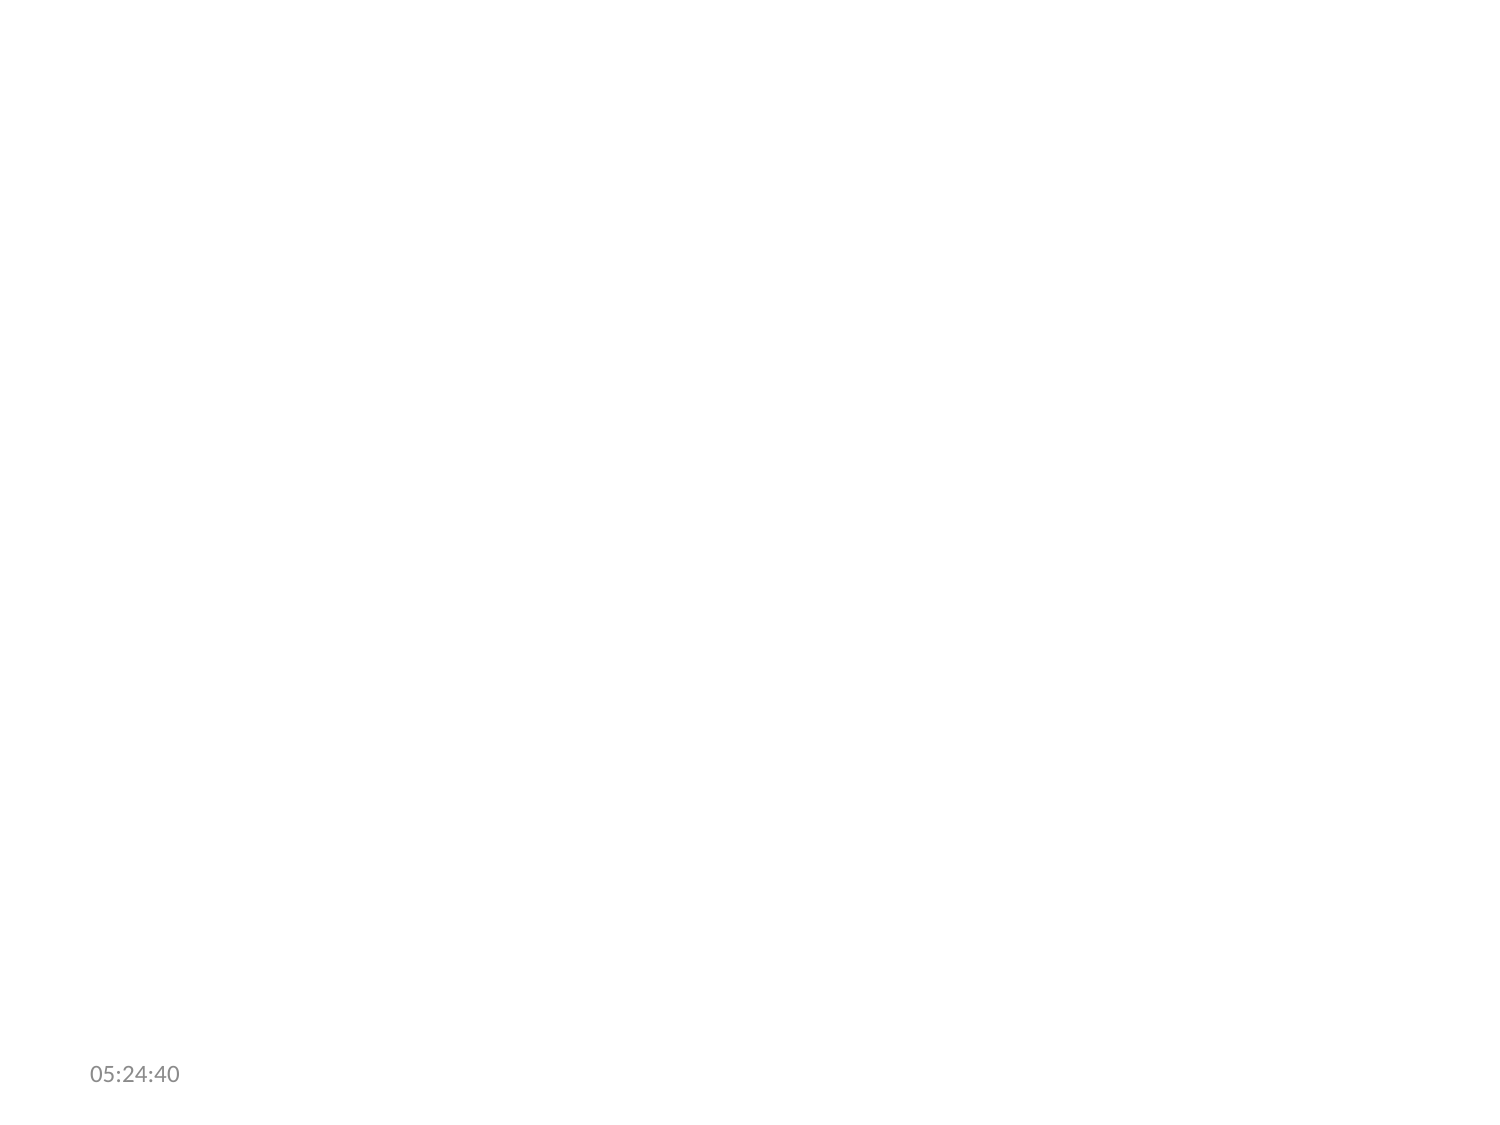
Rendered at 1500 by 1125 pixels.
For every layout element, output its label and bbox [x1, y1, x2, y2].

slide_number [75, 1042, 425, 1103]
